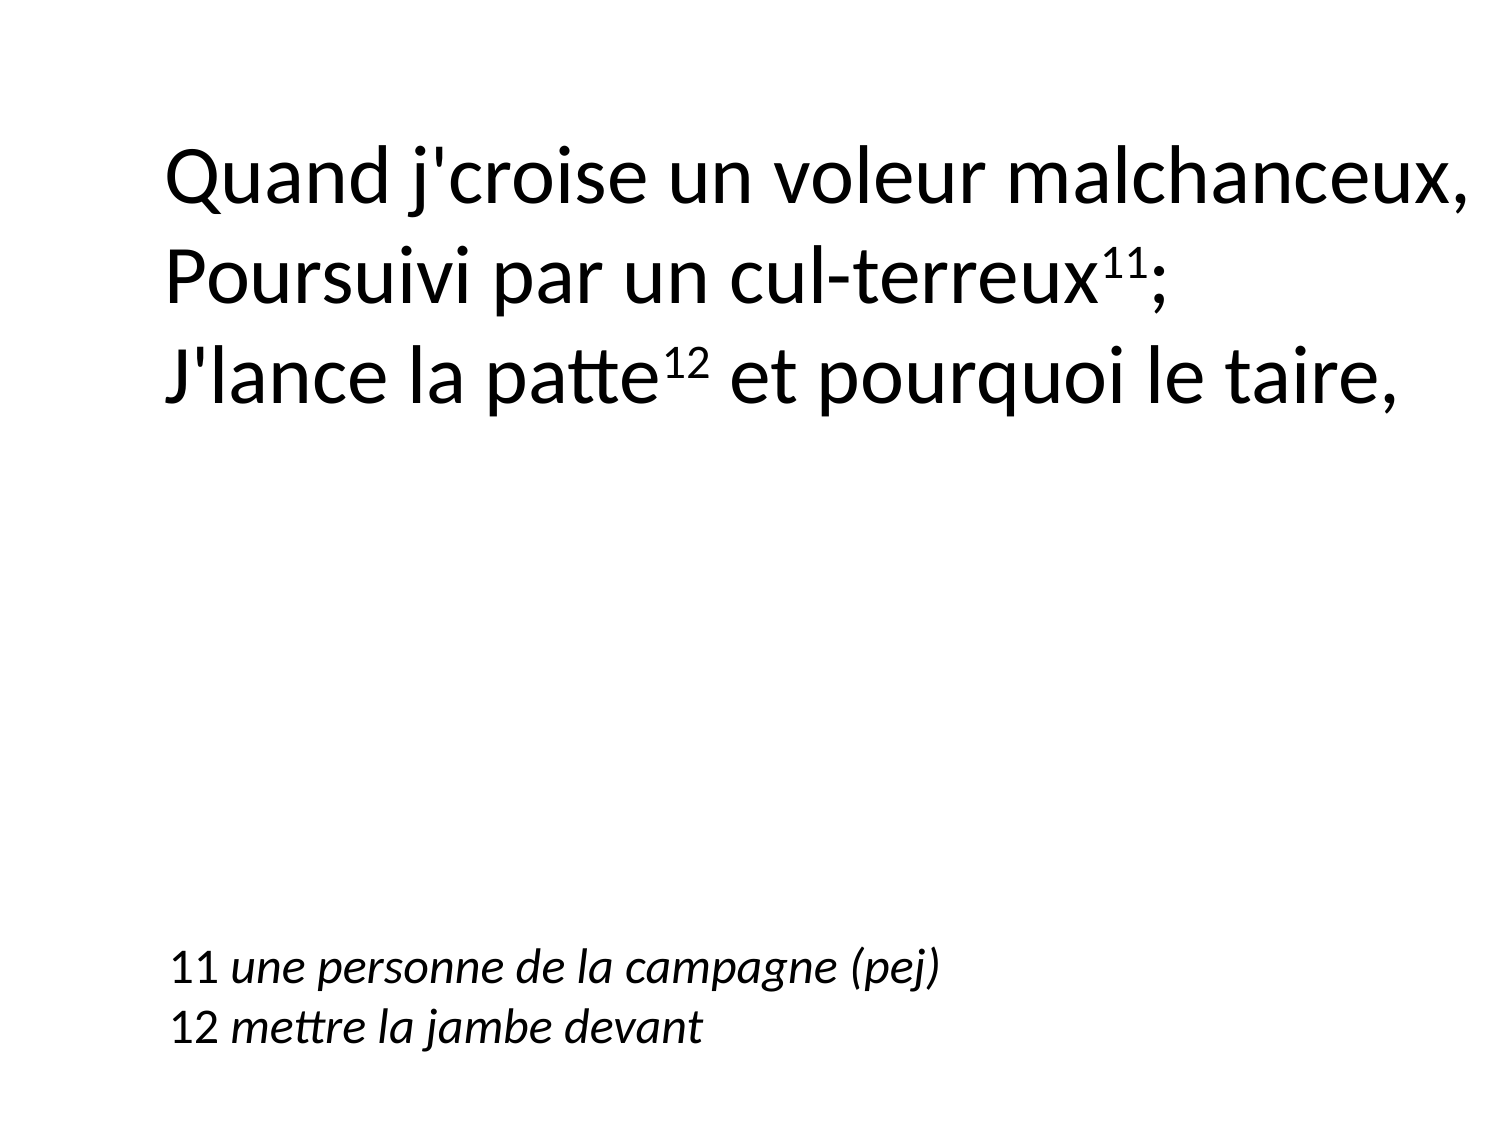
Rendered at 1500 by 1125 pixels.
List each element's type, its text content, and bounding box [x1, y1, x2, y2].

text_box Quand j'croise un voleur malchanceux, Poursuivi par un cul-terreux11; J'lance la patte12 et pourquoi le taire, [149, 112, 1500, 528]
text_box 11 une personne de la campagne (pej) 12 mettre la jambe devant [153, 926, 957, 1061]
